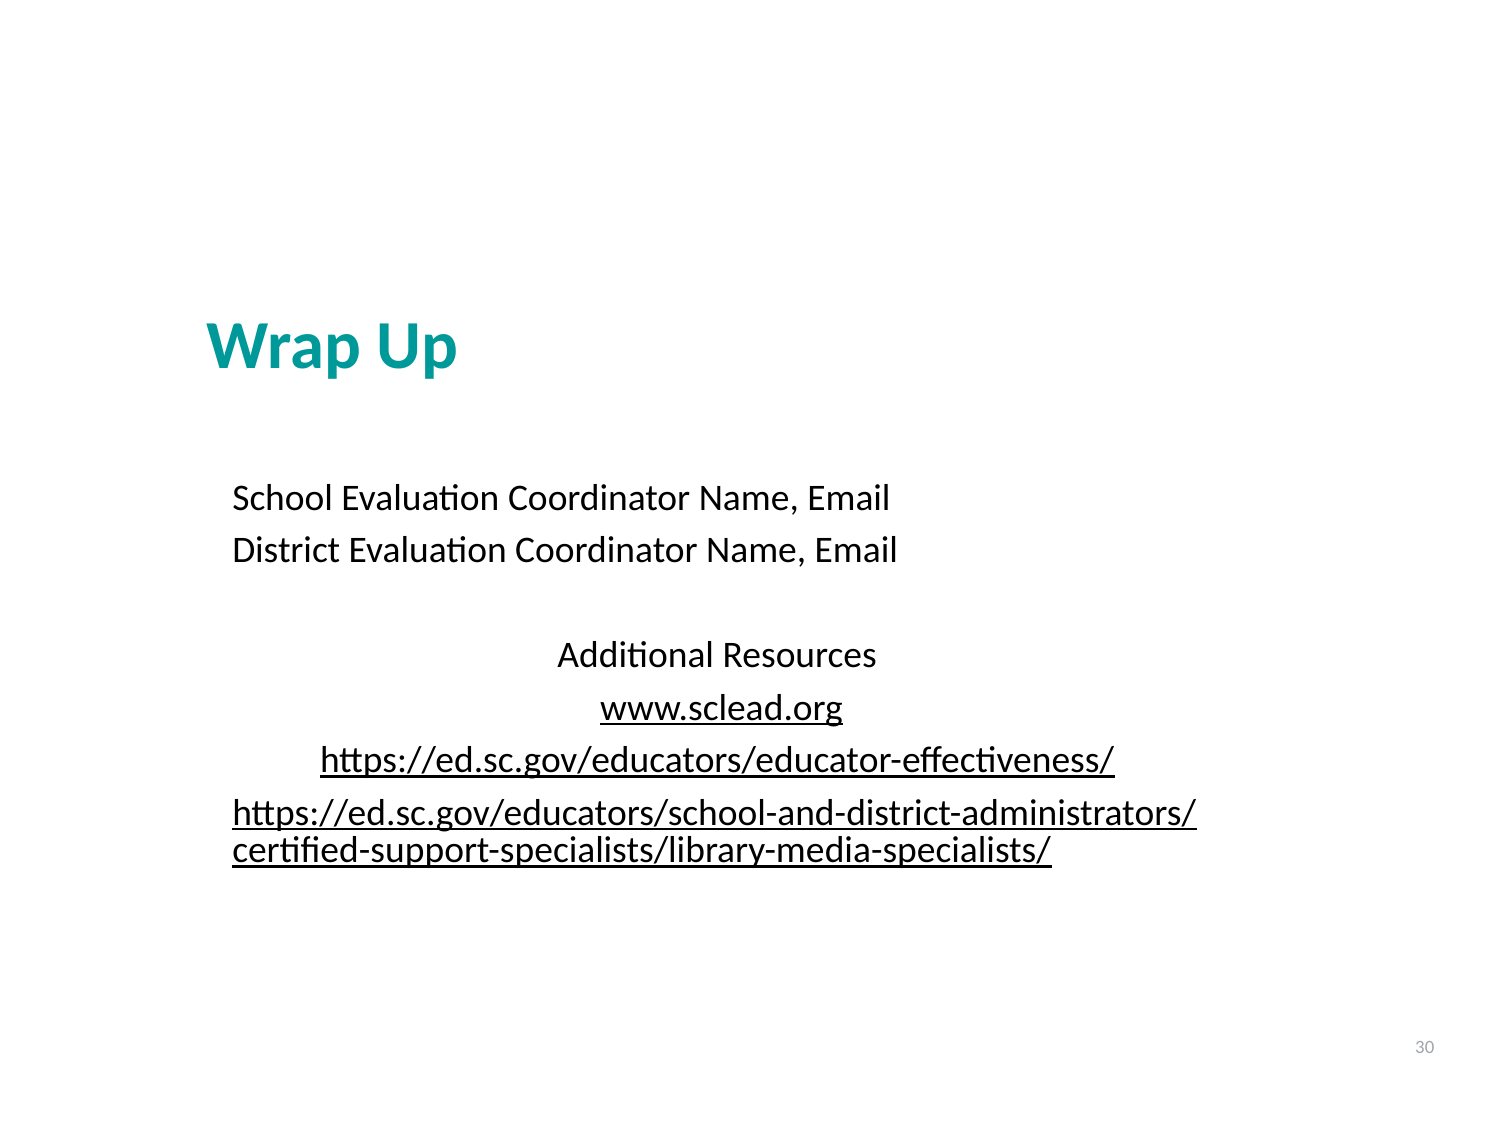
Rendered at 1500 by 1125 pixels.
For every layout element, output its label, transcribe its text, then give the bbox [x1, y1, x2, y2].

slide_number 30 [1096, 1016, 1435, 1076]
list School Evaluation Coordinator Name, Email District Evaluation Coordinator Name, Email Additional Resources www.sclead.org https://ed.sc.gov/educators/educator-effectiveness/ https://ed.sc.gov/educators/school-and-district-administrators/certified-support-specialists/library-media-specialists/ [232, 472, 1203, 923]
title Wrap Up [206, 260, 1177, 383]
